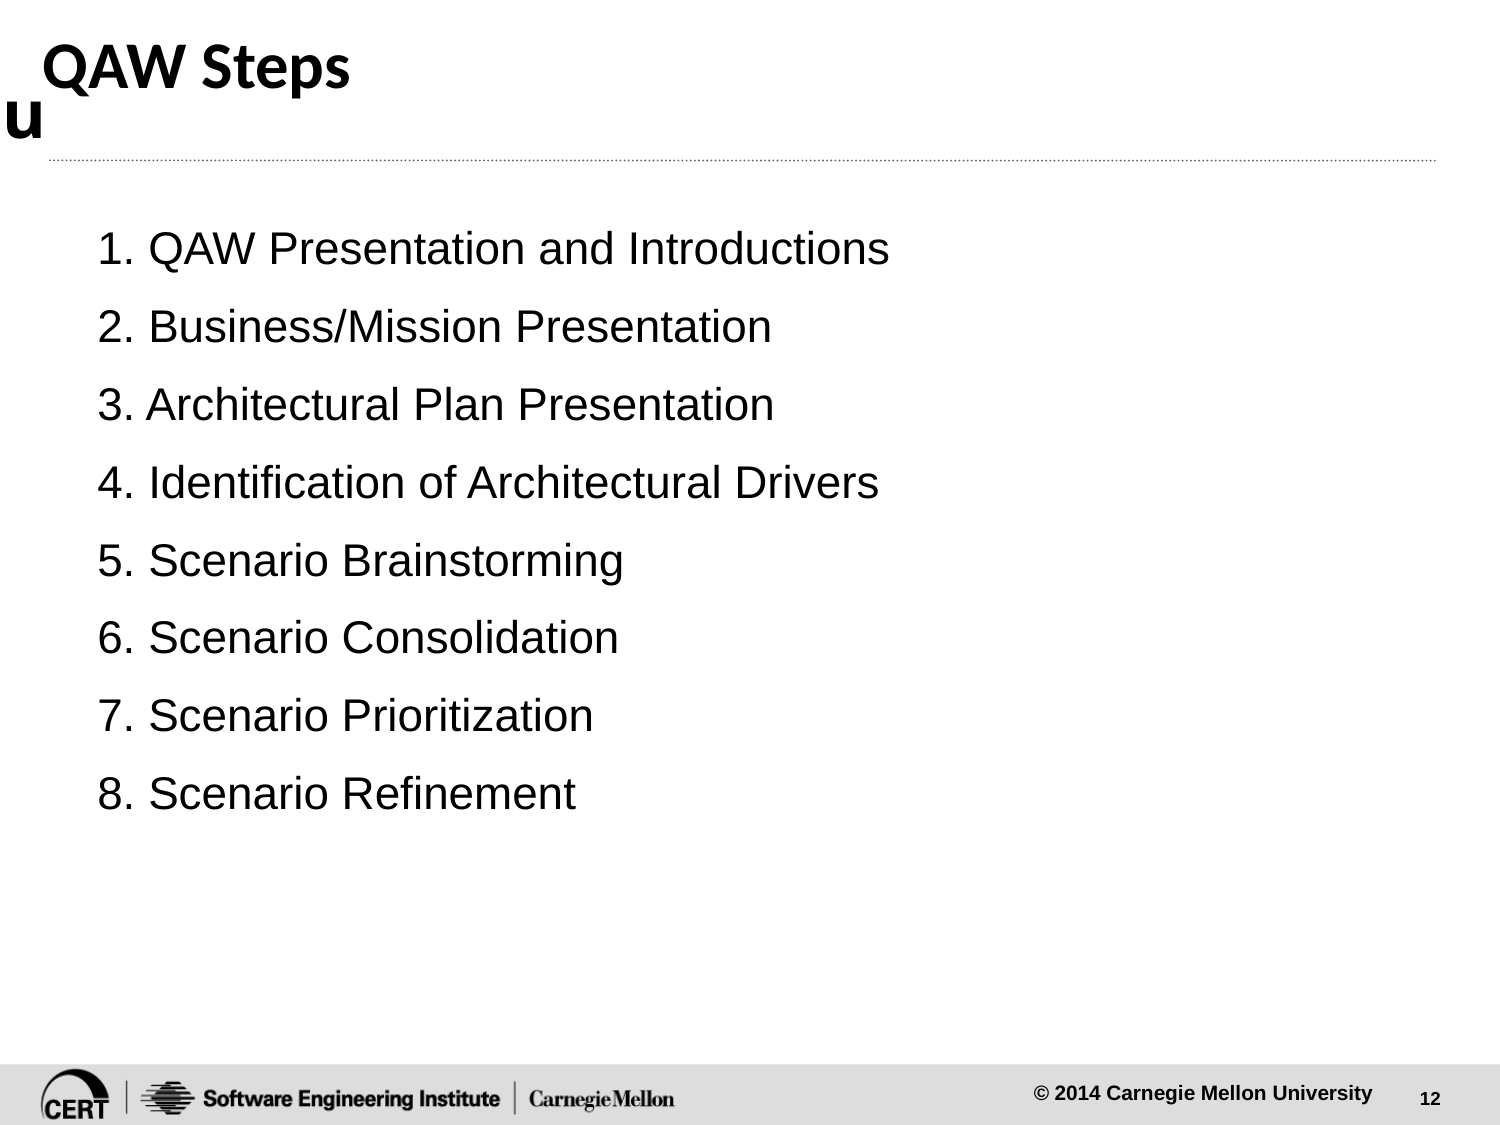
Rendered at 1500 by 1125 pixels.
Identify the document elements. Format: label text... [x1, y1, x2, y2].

picture [24, 1065, 688, 1125]
title QAW Steps [42, 37, 1434, 155]
text_box u [0, 71, 67, 152]
text_box 1. QAW Presentation and Introductions 2. Business/Mission Presentation 3. Architectural Plan Presentation 4. Identification of Architectural Drivers 5. Scenario Brainstorming 6. Scenario Consolidation 7. Scenario Prioritization 8. Scenario Refinement [97, 218, 892, 819]
